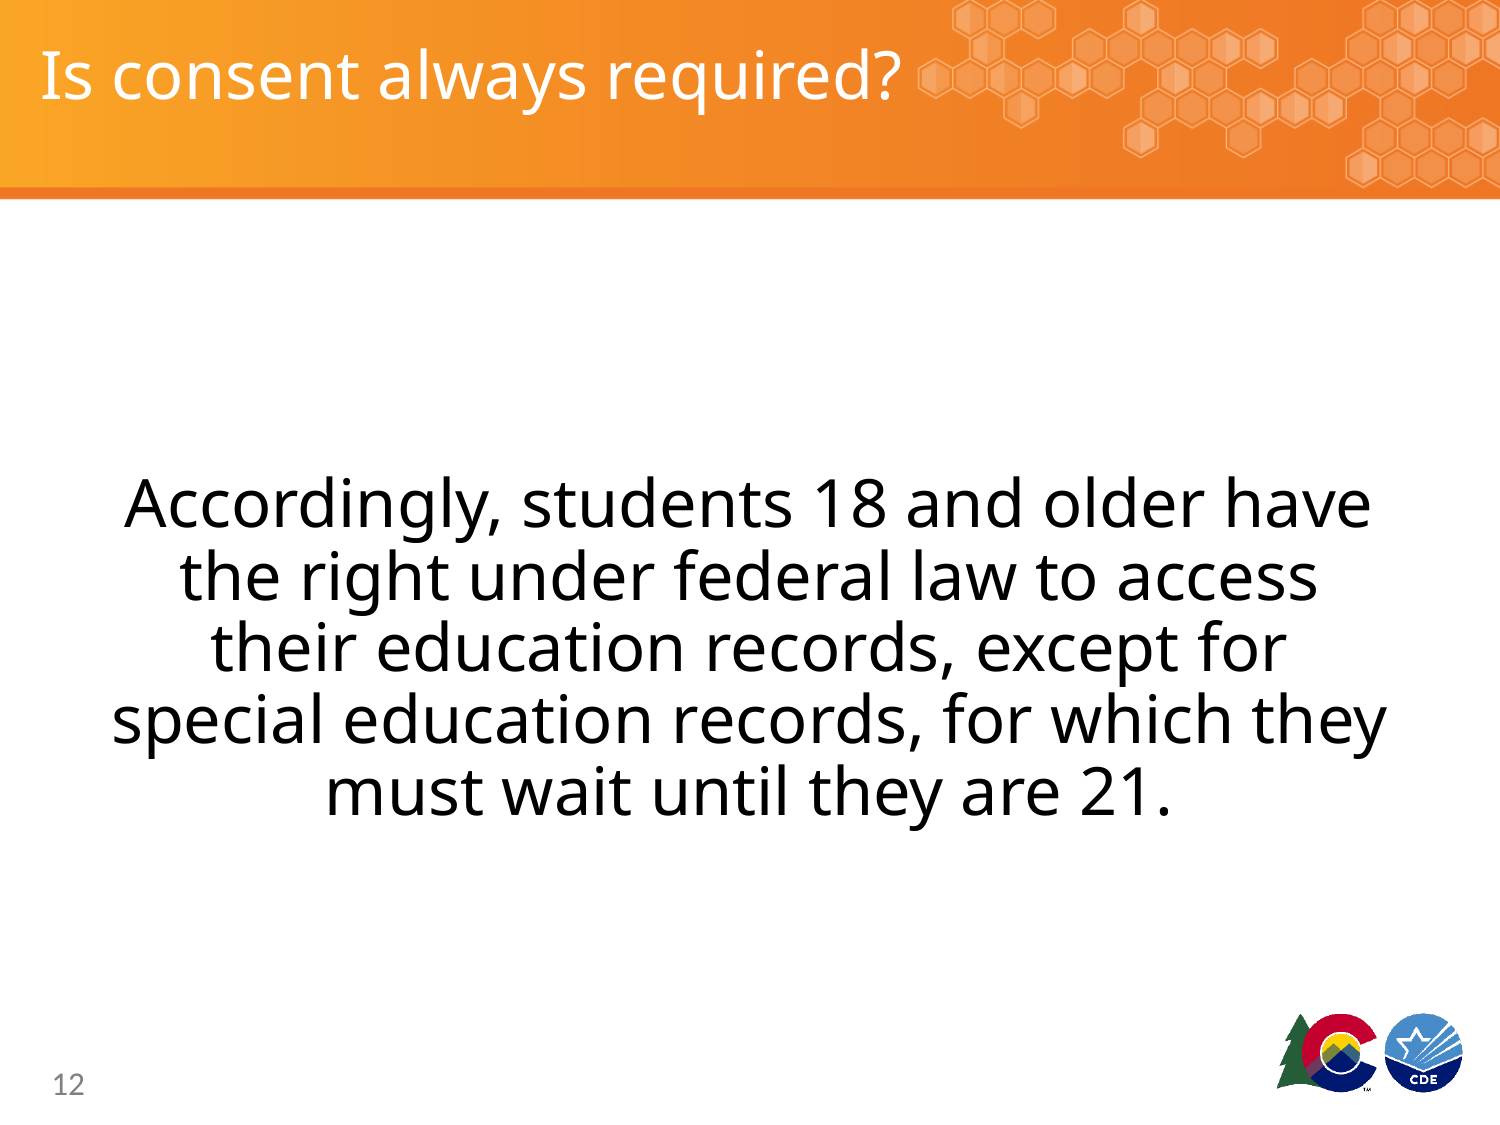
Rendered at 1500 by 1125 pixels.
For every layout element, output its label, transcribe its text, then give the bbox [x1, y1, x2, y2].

slide_number 12 [36, 1054, 375, 1115]
list Accordingly, students 18 and older have the right under federal law to access their education records, except for special education records, for which they must wait until they are 21. [103, 239, 1397, 1002]
title Is consent always required? [40, 41, 1038, 166]
picture [1275, 1012, 1463, 1093]
picture [0, 0, 1500, 200]
